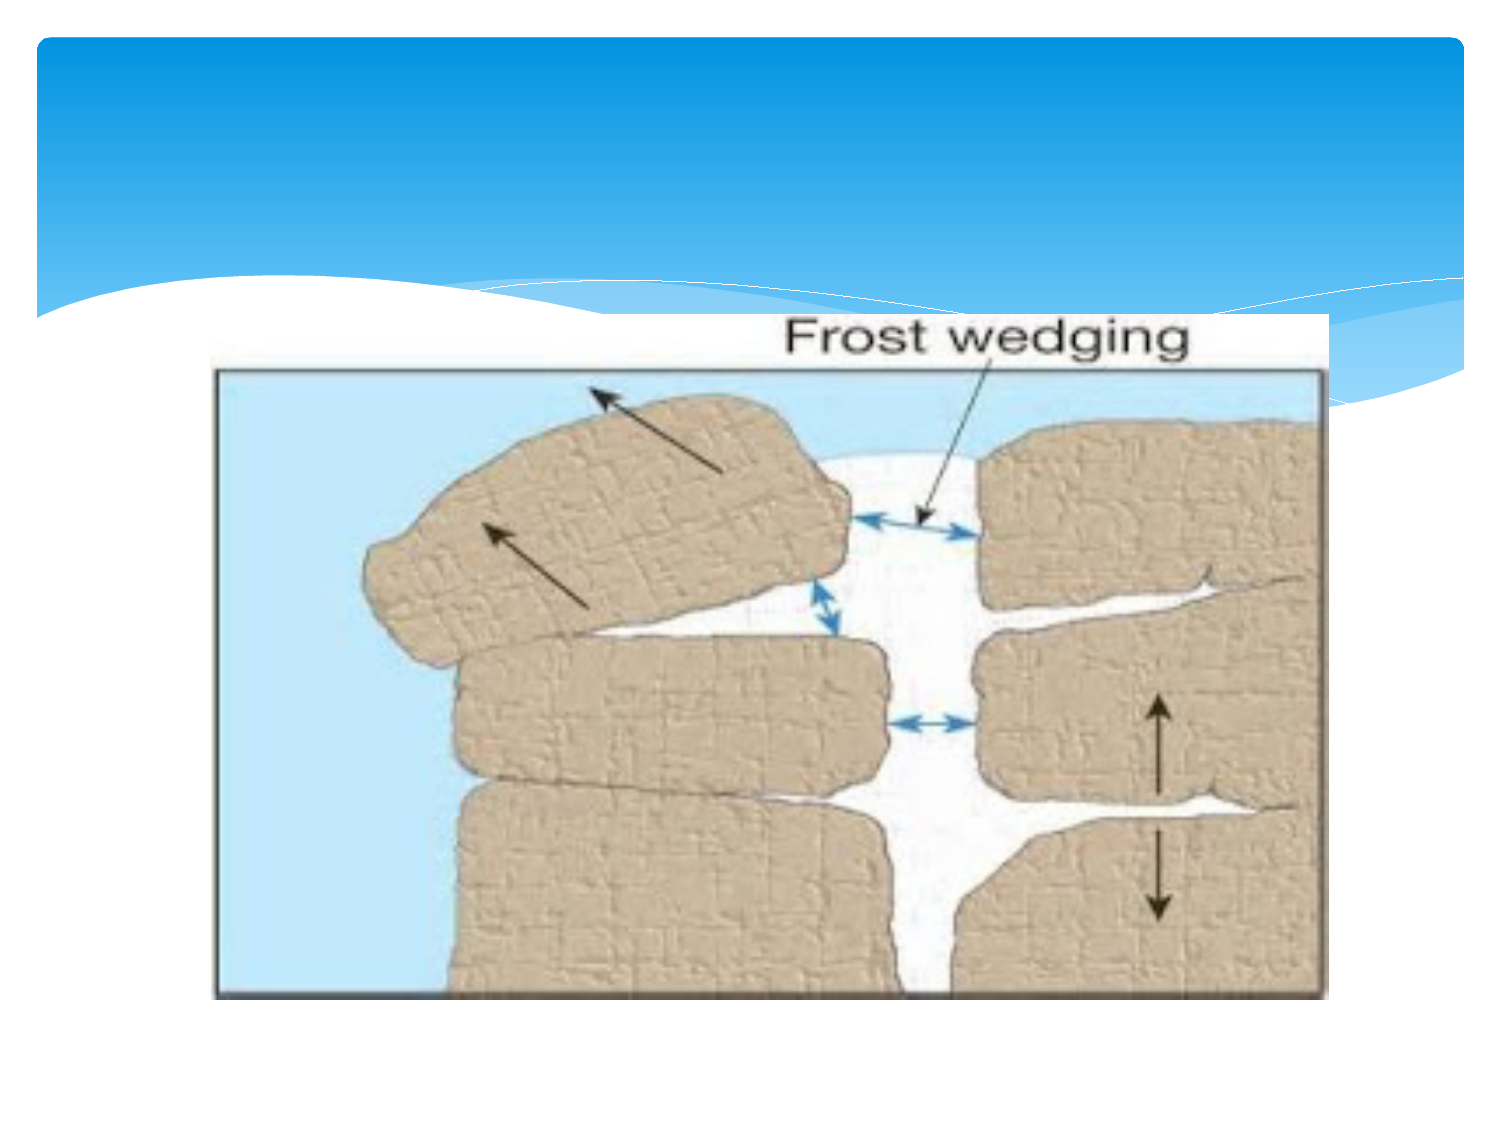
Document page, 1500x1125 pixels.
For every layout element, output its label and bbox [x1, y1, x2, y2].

picture [210, 314, 1330, 1000]
